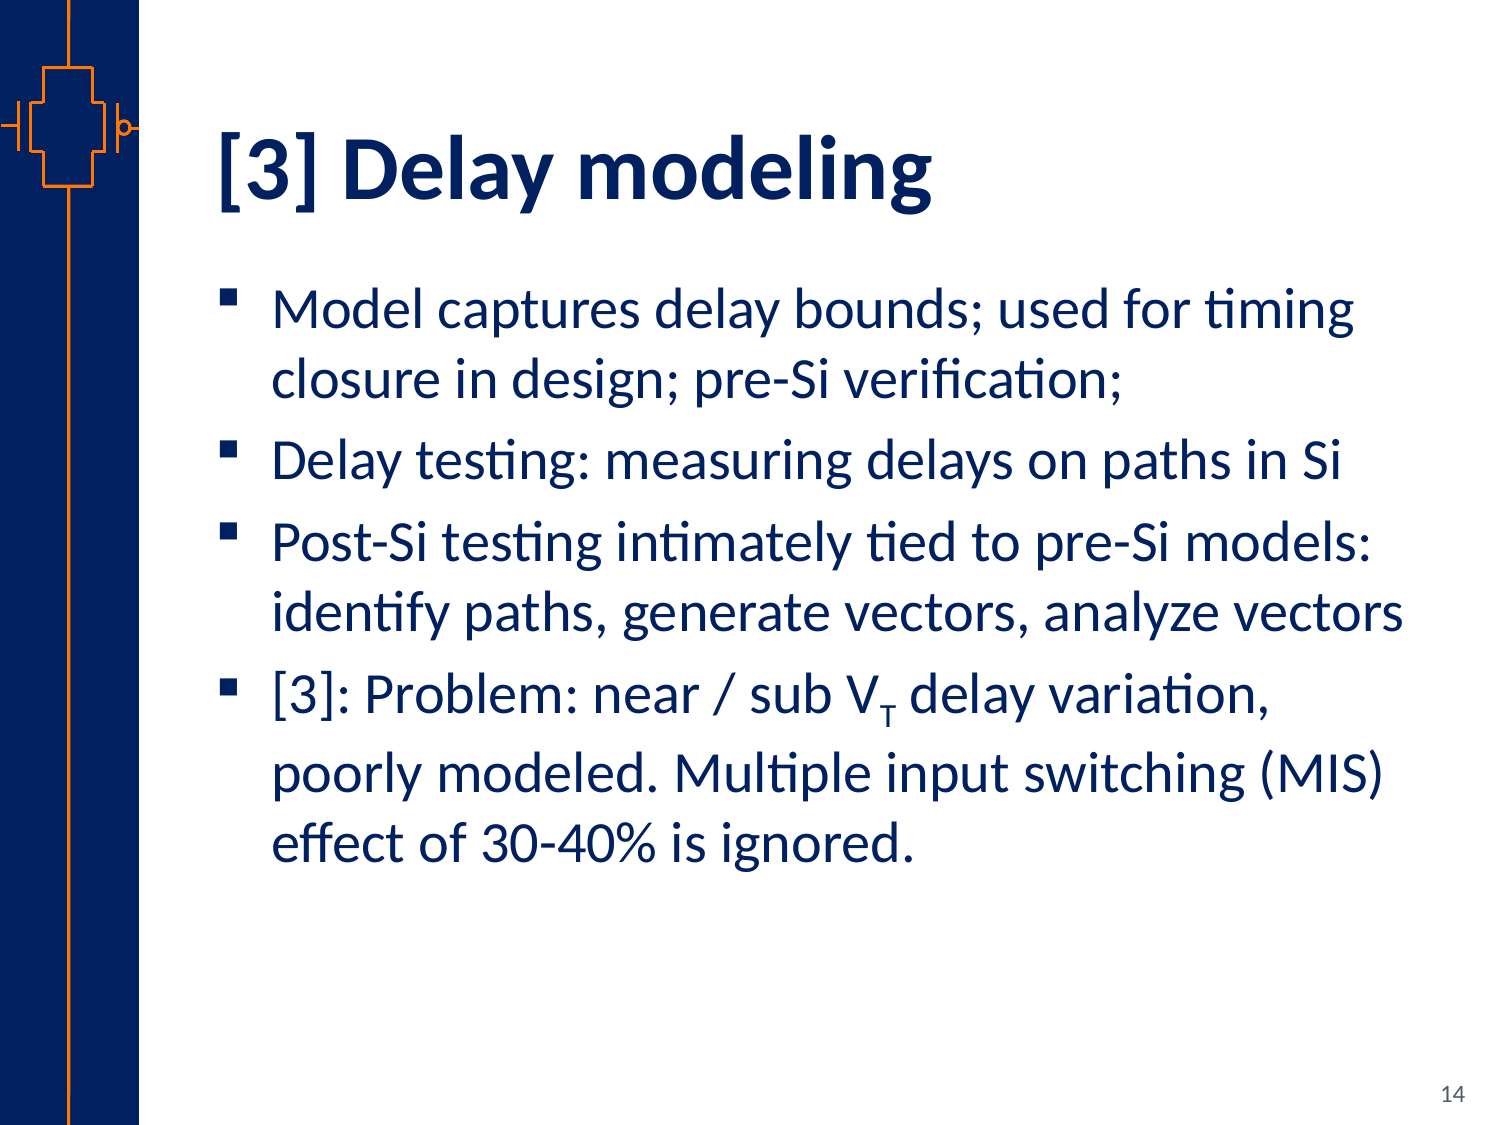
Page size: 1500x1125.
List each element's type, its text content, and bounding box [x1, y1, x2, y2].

title [3] Delay modeling [200, 37, 1388, 225]
slide_number 14 [1425, 1062, 1488, 1123]
list Model captures delay bounds; used for timing closure in design; pre-Si verification; Delay testing: measuring delays on paths in Si Post-Si testing intimately tied to pre-Si models: identify paths, generate vectors, analyze vectors [3]: Problem: near / sub VT delay variation, poorly modeled. Multiple input switching (MIS) effect of 30-40% is ignored. [200, 262, 1425, 988]
